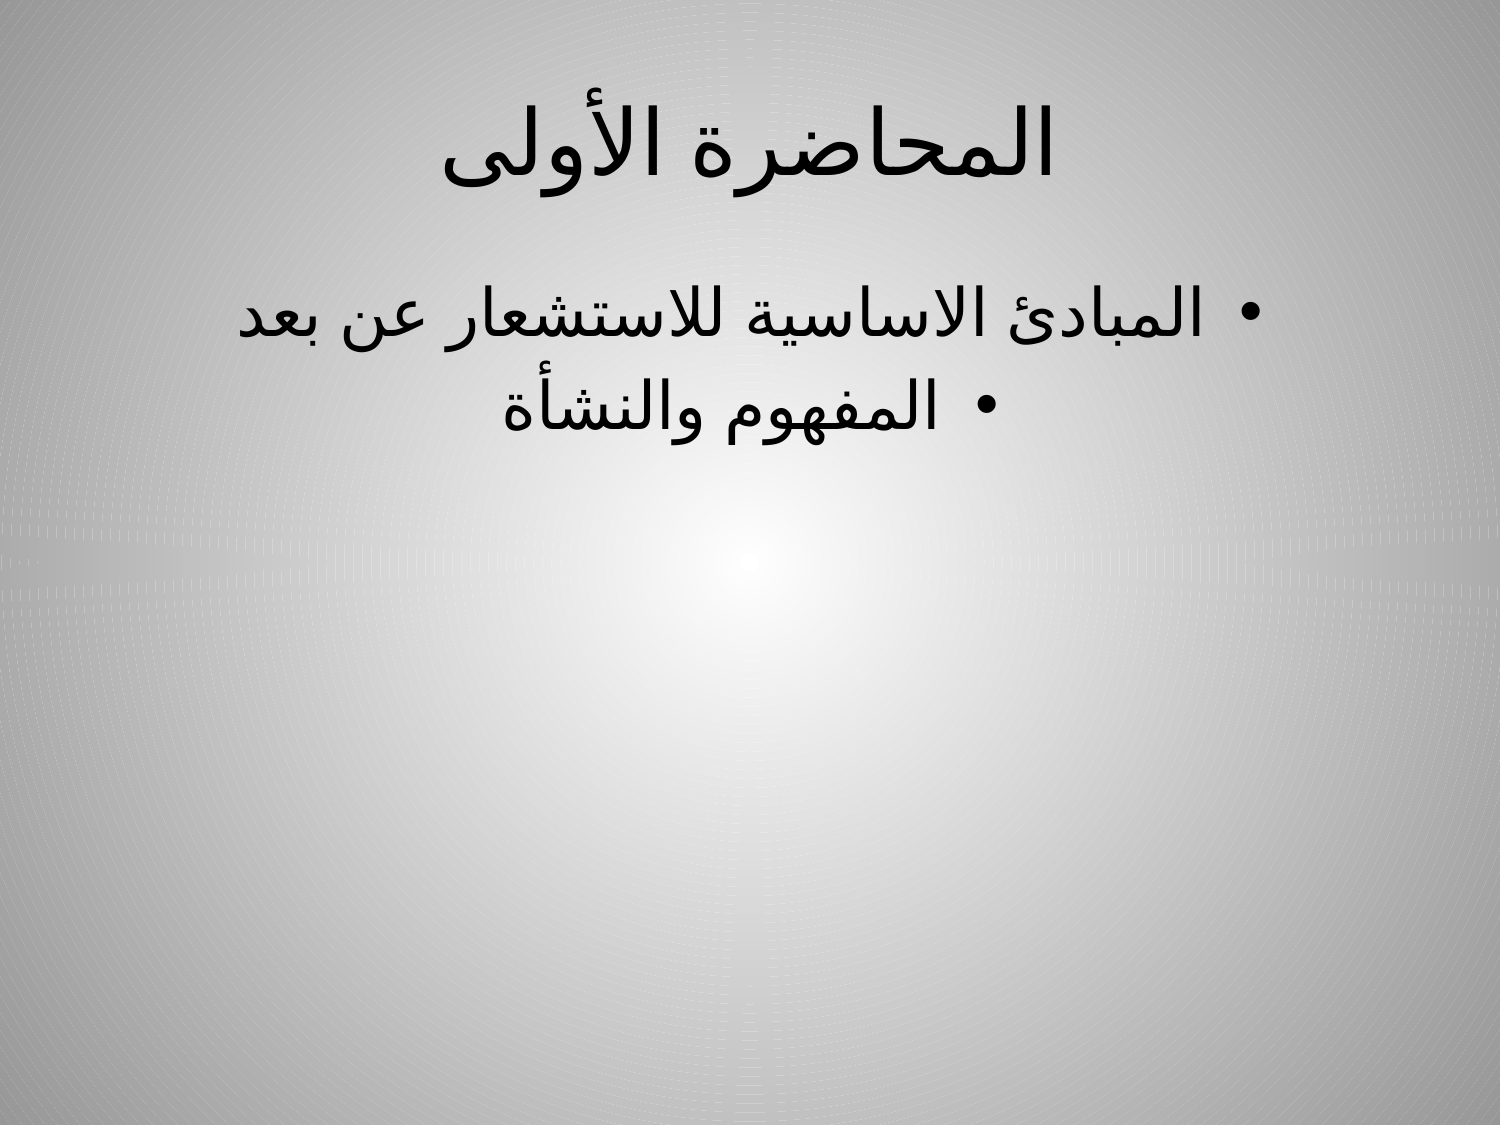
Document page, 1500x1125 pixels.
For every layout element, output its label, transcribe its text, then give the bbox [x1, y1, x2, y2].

title المحاضرة الأولى [75, 45, 1425, 233]
list المبادئ الاساسية للاستشعار عن بعد المفهوم والنشأة [75, 262, 1425, 516]
